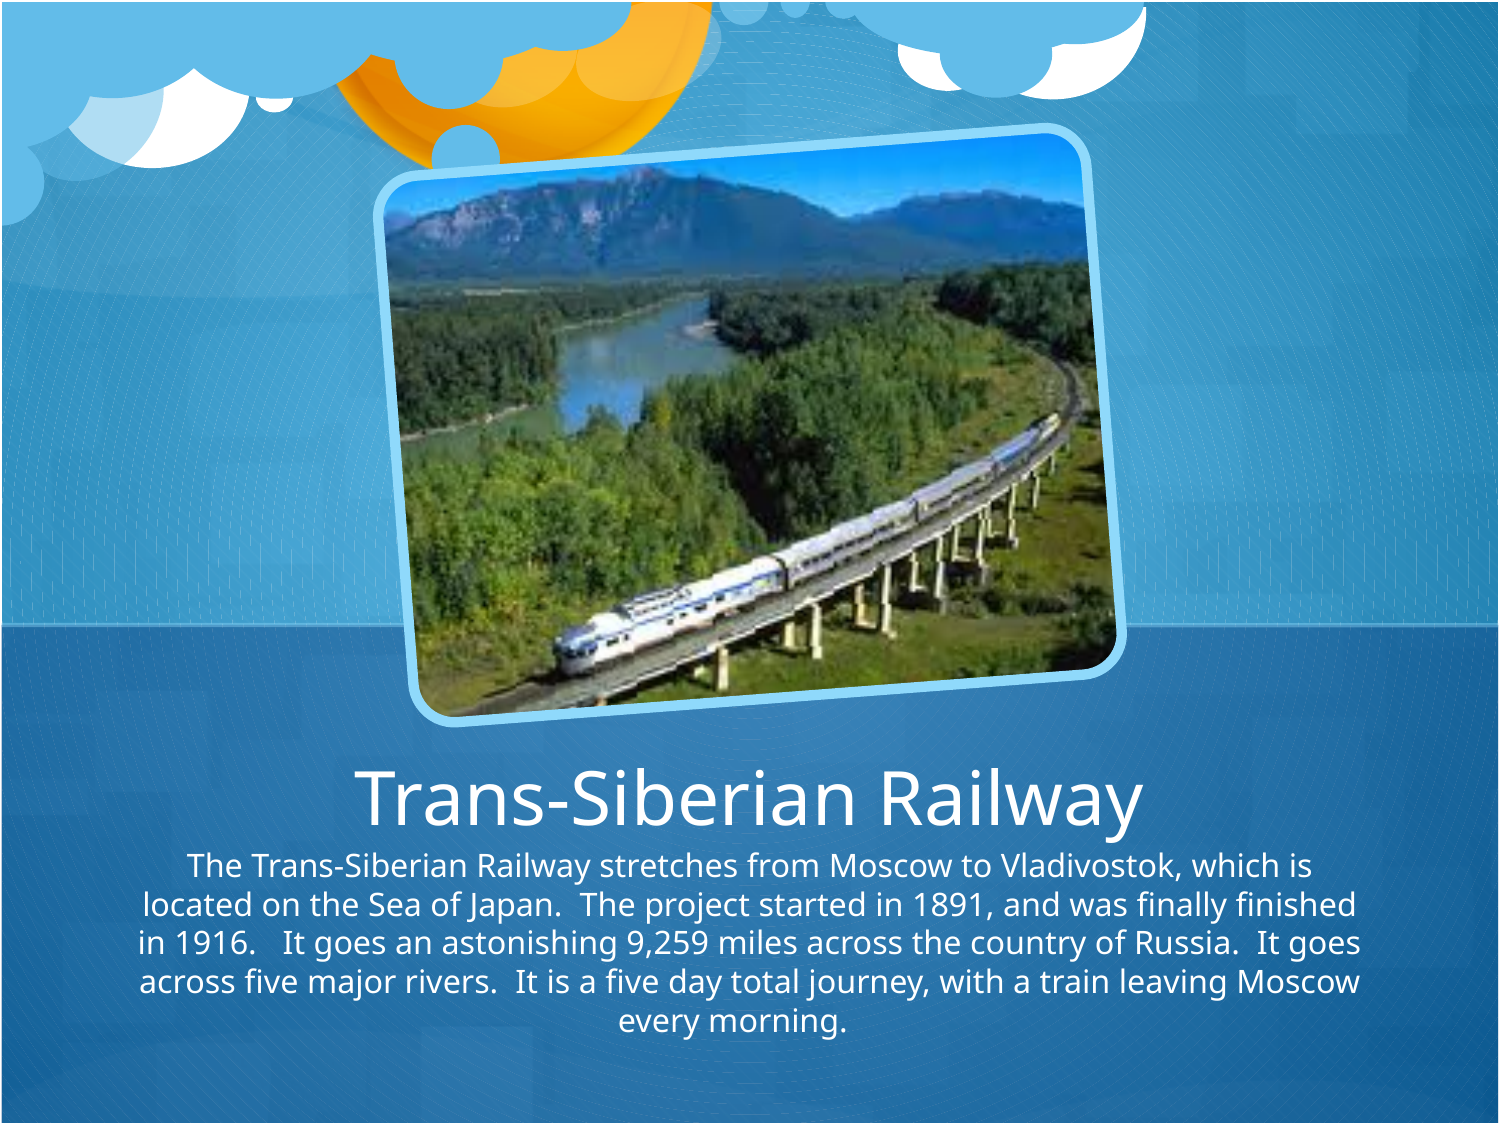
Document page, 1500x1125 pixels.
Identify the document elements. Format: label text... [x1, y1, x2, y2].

picture [2, 2, 1498, 1123]
list The Trans-Siberian Railway stretches from Moscow to Vladivostok, which is located on the Sea of Japan. The project started in 1891, and was finally finished in 1916. It goes an astonishing 9,259 miles across the country of Russia. It goes across five major rivers. It is a five day total journey, with a train leaving Moscow every morning. [116, 848, 1383, 1048]
title Trans-Siberian Railway [116, 729, 1383, 848]
